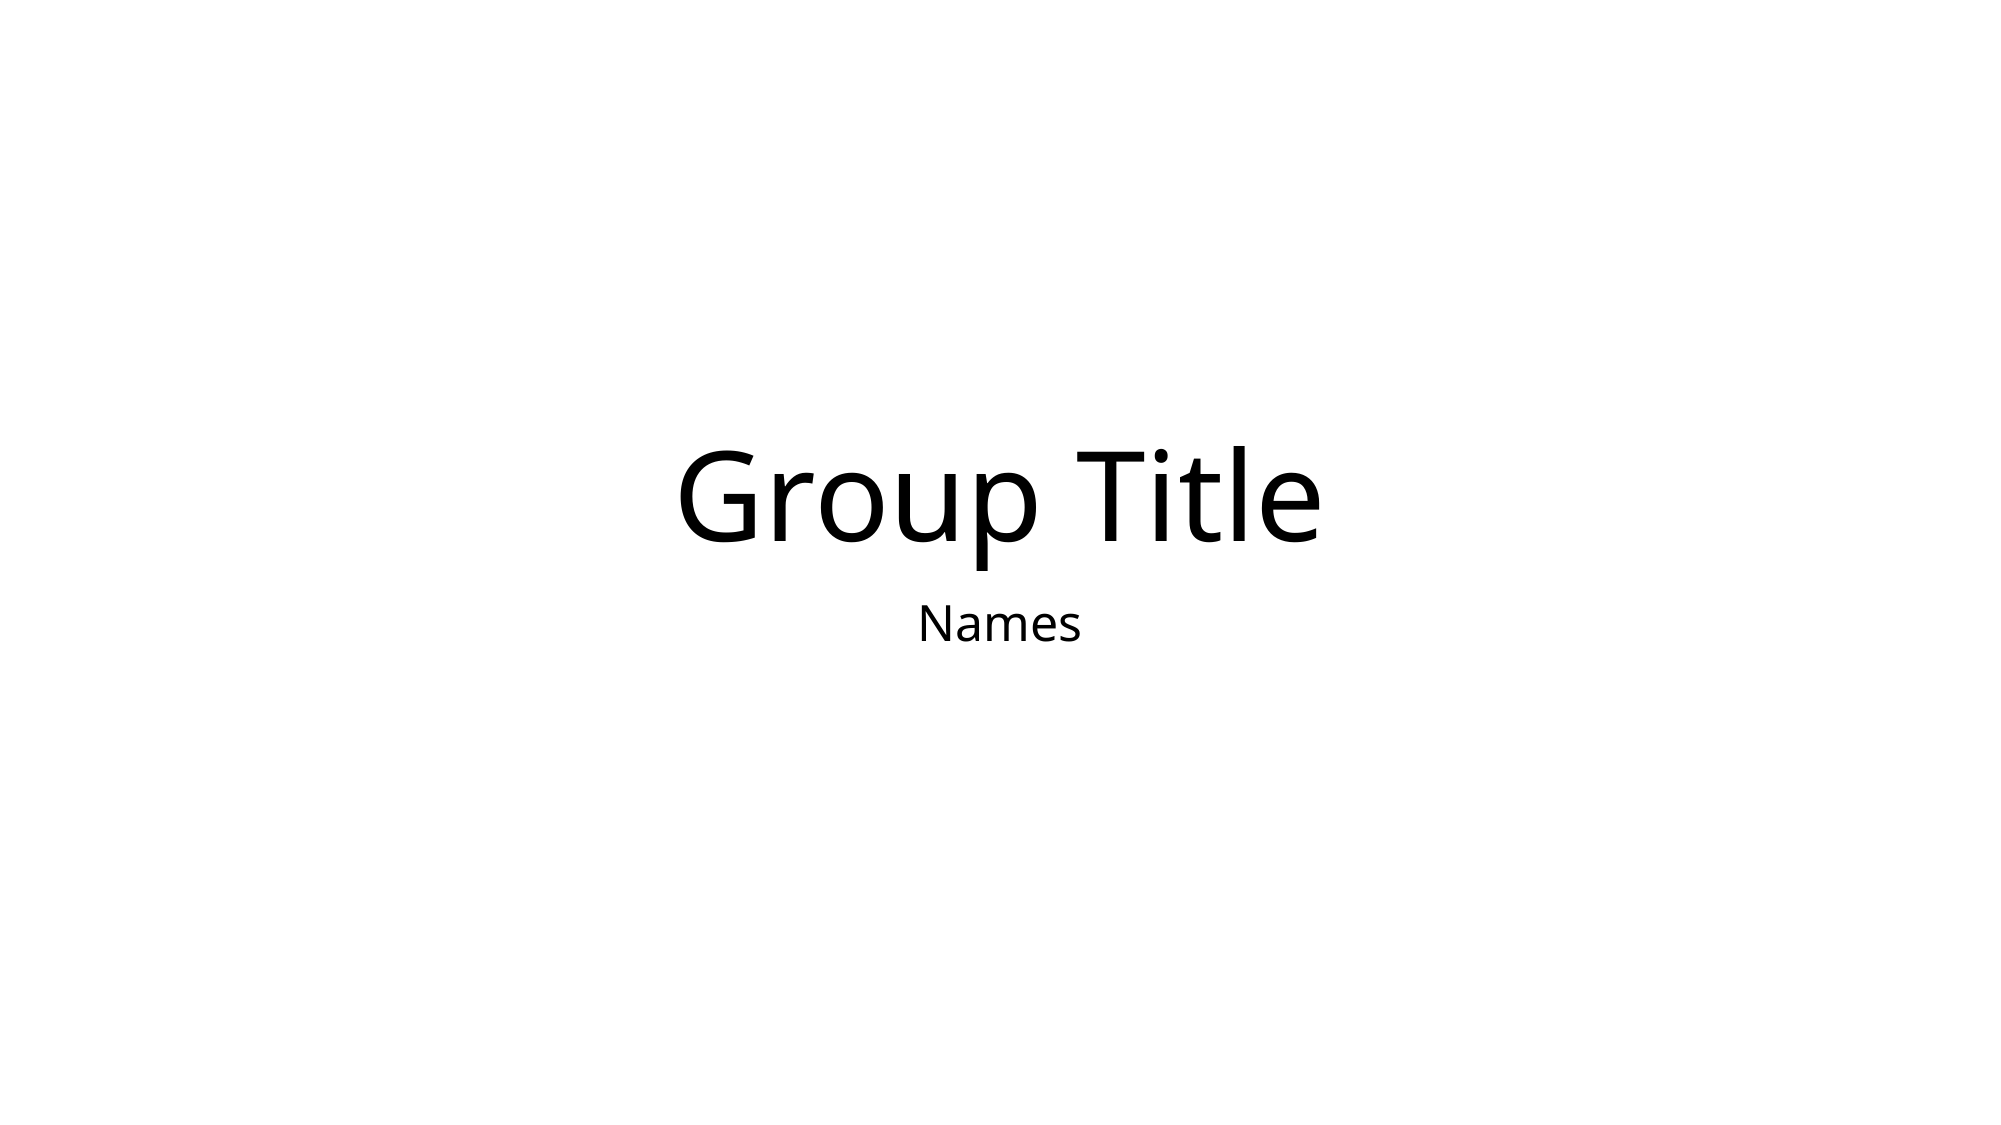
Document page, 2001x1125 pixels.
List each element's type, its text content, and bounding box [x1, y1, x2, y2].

title Group Title [249, 184, 1750, 576]
subtitle Names [249, 590, 1750, 863]
